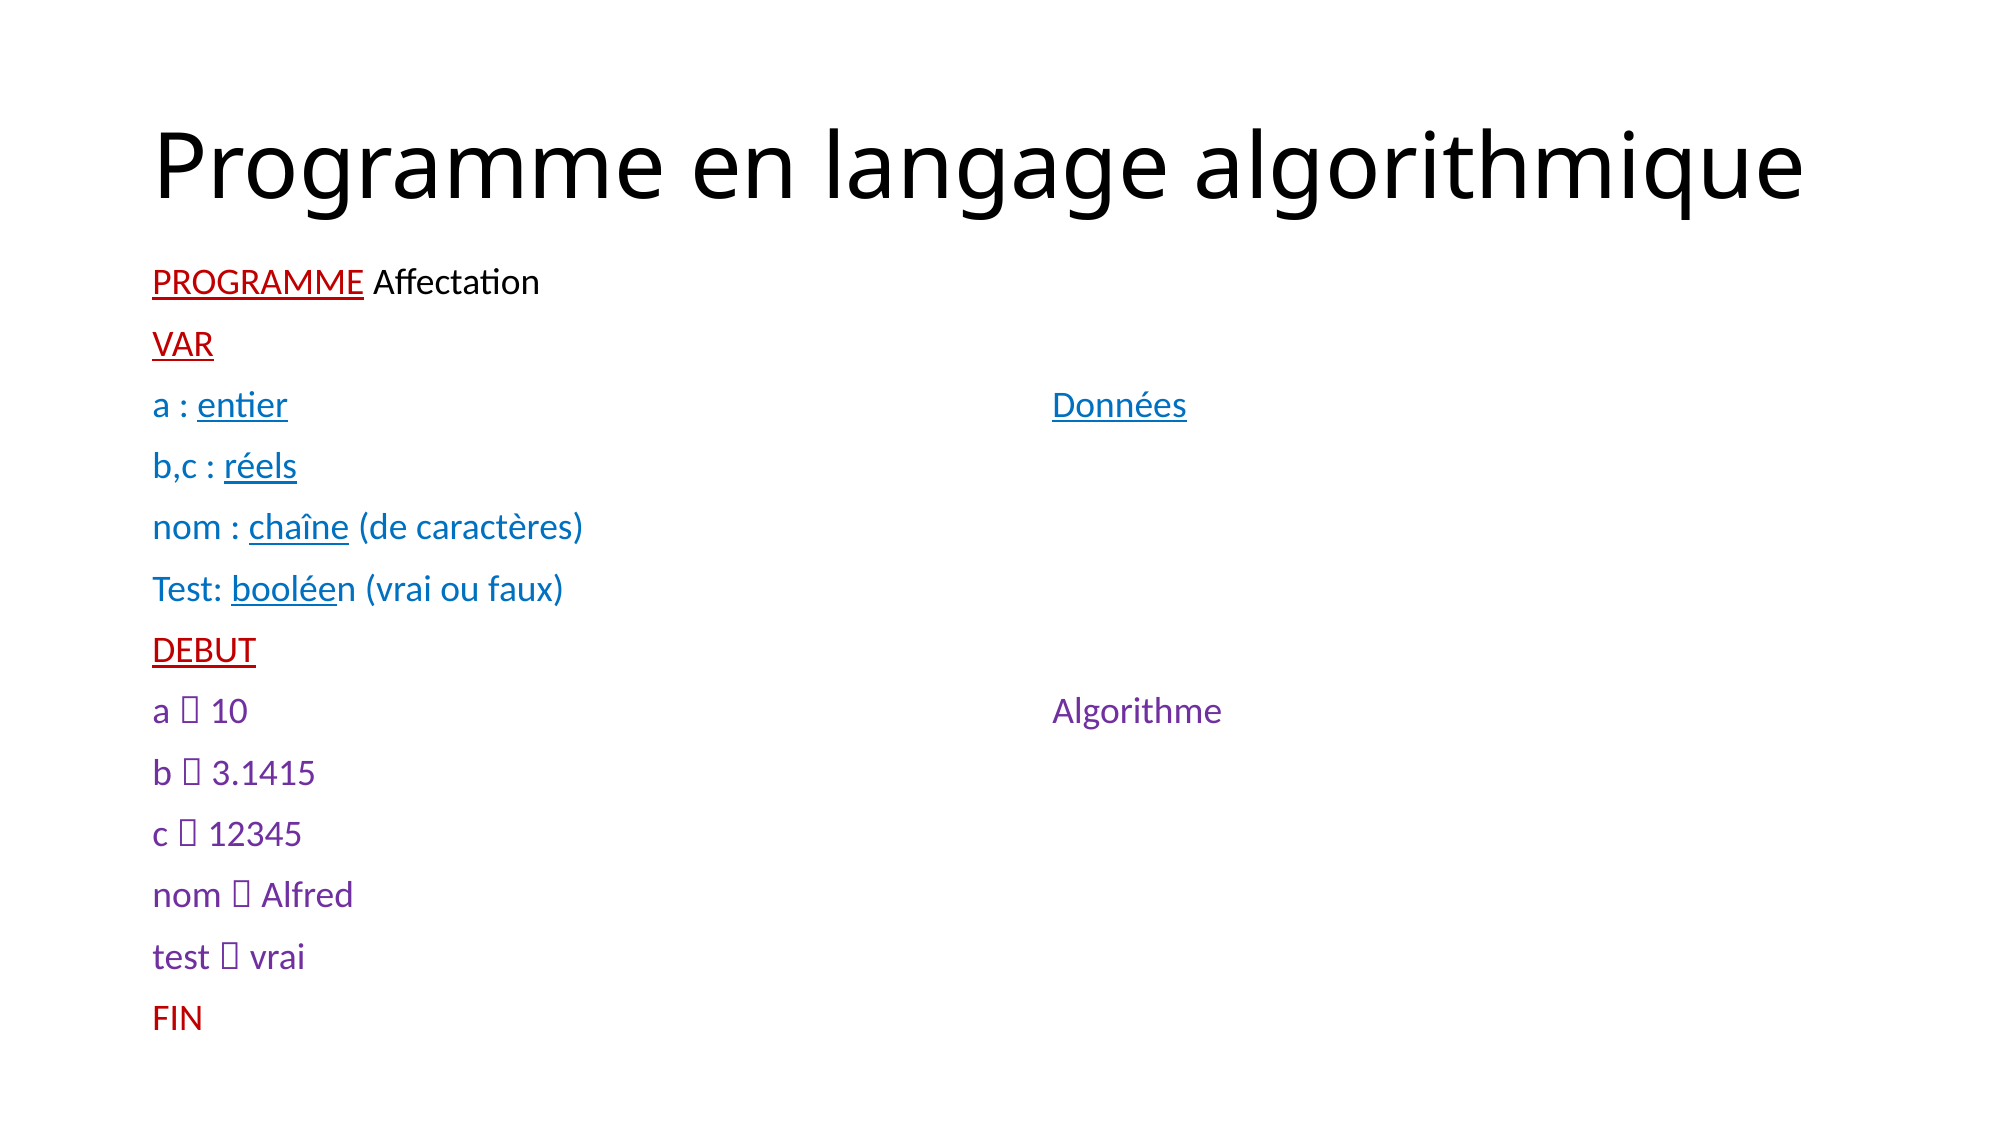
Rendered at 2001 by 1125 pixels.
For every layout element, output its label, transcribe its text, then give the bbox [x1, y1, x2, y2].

list PROGRAMME Affectation VAR a : entier Données b,c : réels nom : chaîne (de caractères) Test: booléen (vrai ou faux) DEBUT a  10 Algorithme b  3.1415 c  12345 nom  Alfred test  vrai FIN [137, 254, 1863, 1058]
title Programme en langage algorithmique [137, 59, 1863, 254]
